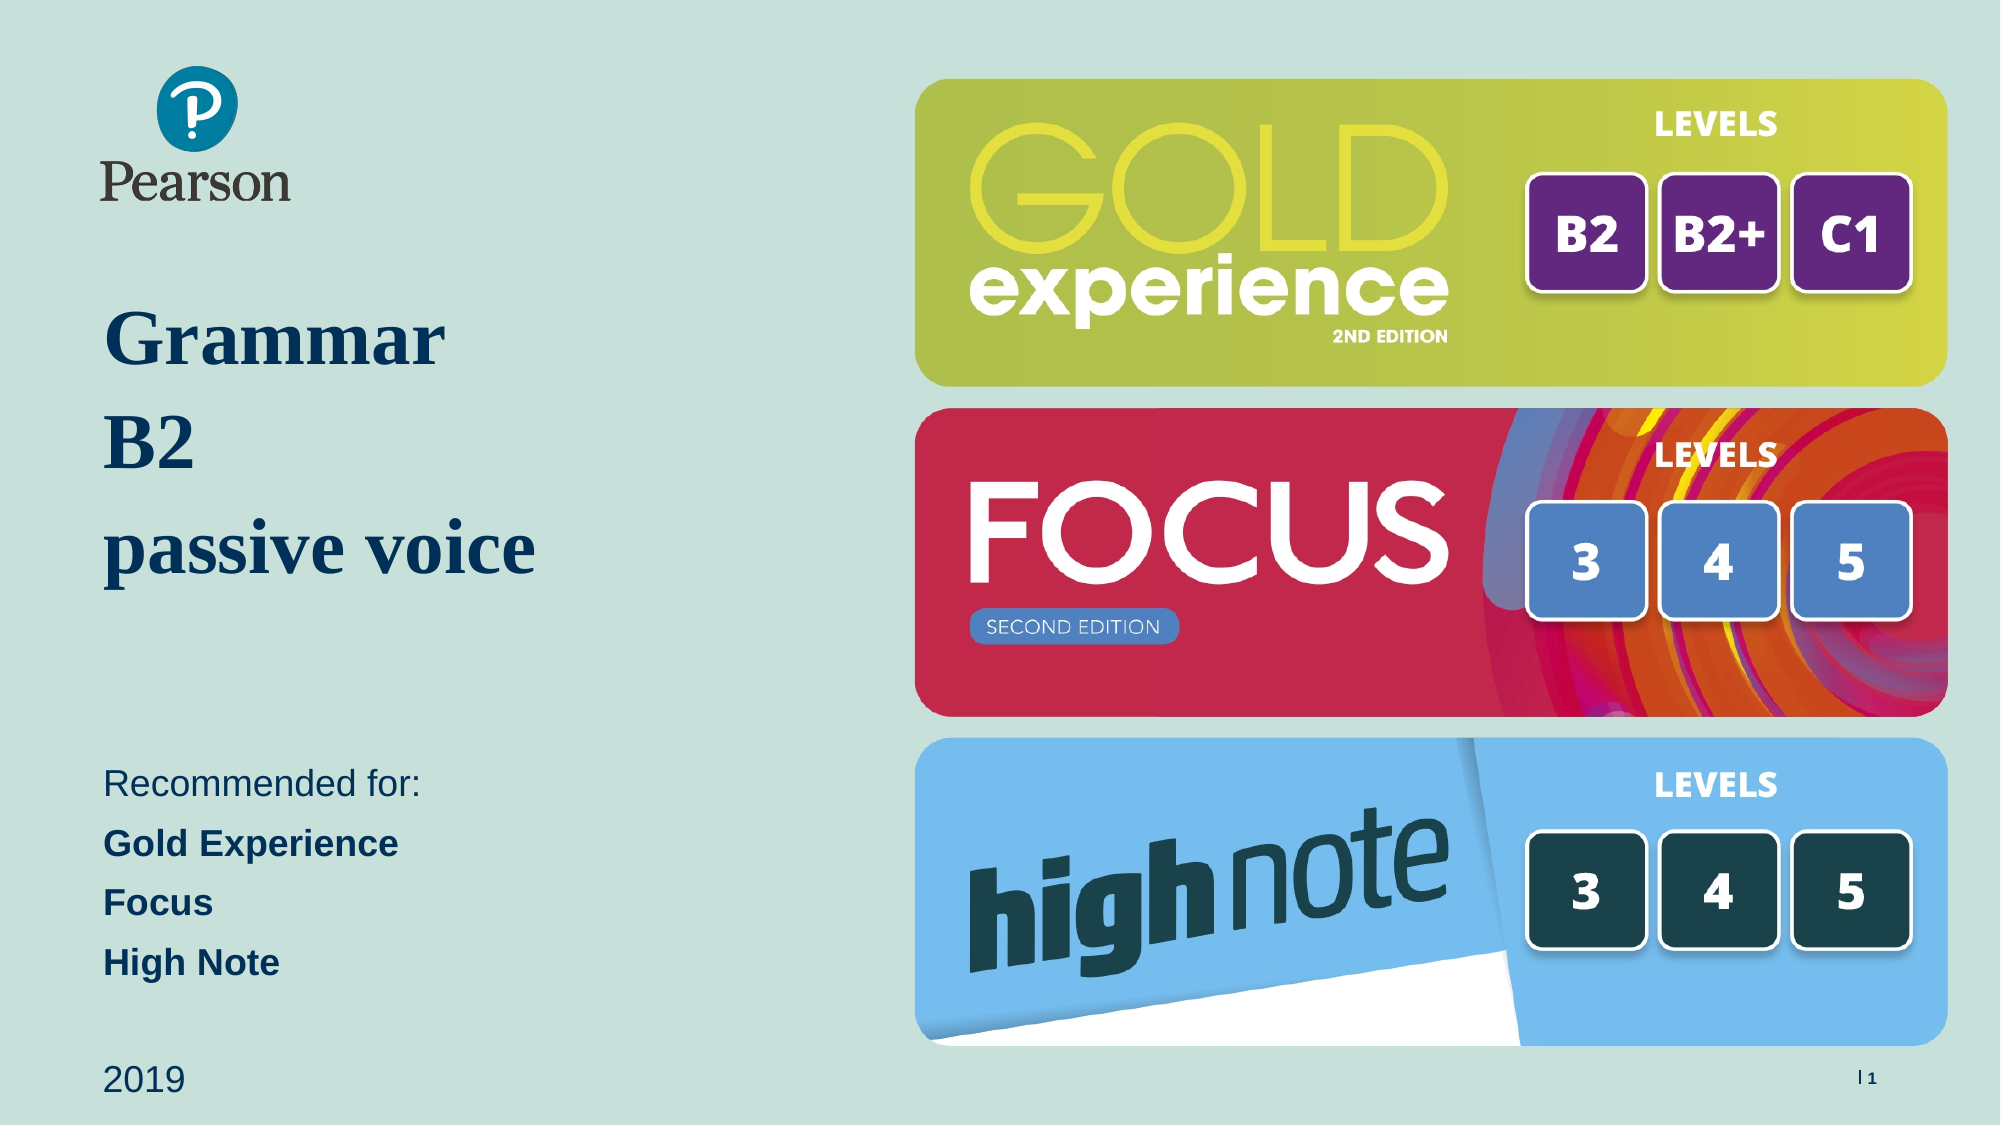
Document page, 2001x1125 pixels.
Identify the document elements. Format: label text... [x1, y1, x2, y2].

text_box Recommended for: Gold Experience Focus High Note [103, 743, 857, 930]
title Grammar B2 passive voice [103, 275, 921, 615]
slide_number 1 [1867, 1068, 1896, 1087]
picture [0, 0, 2001, 1125]
list 2019 [102, 1045, 970, 1093]
